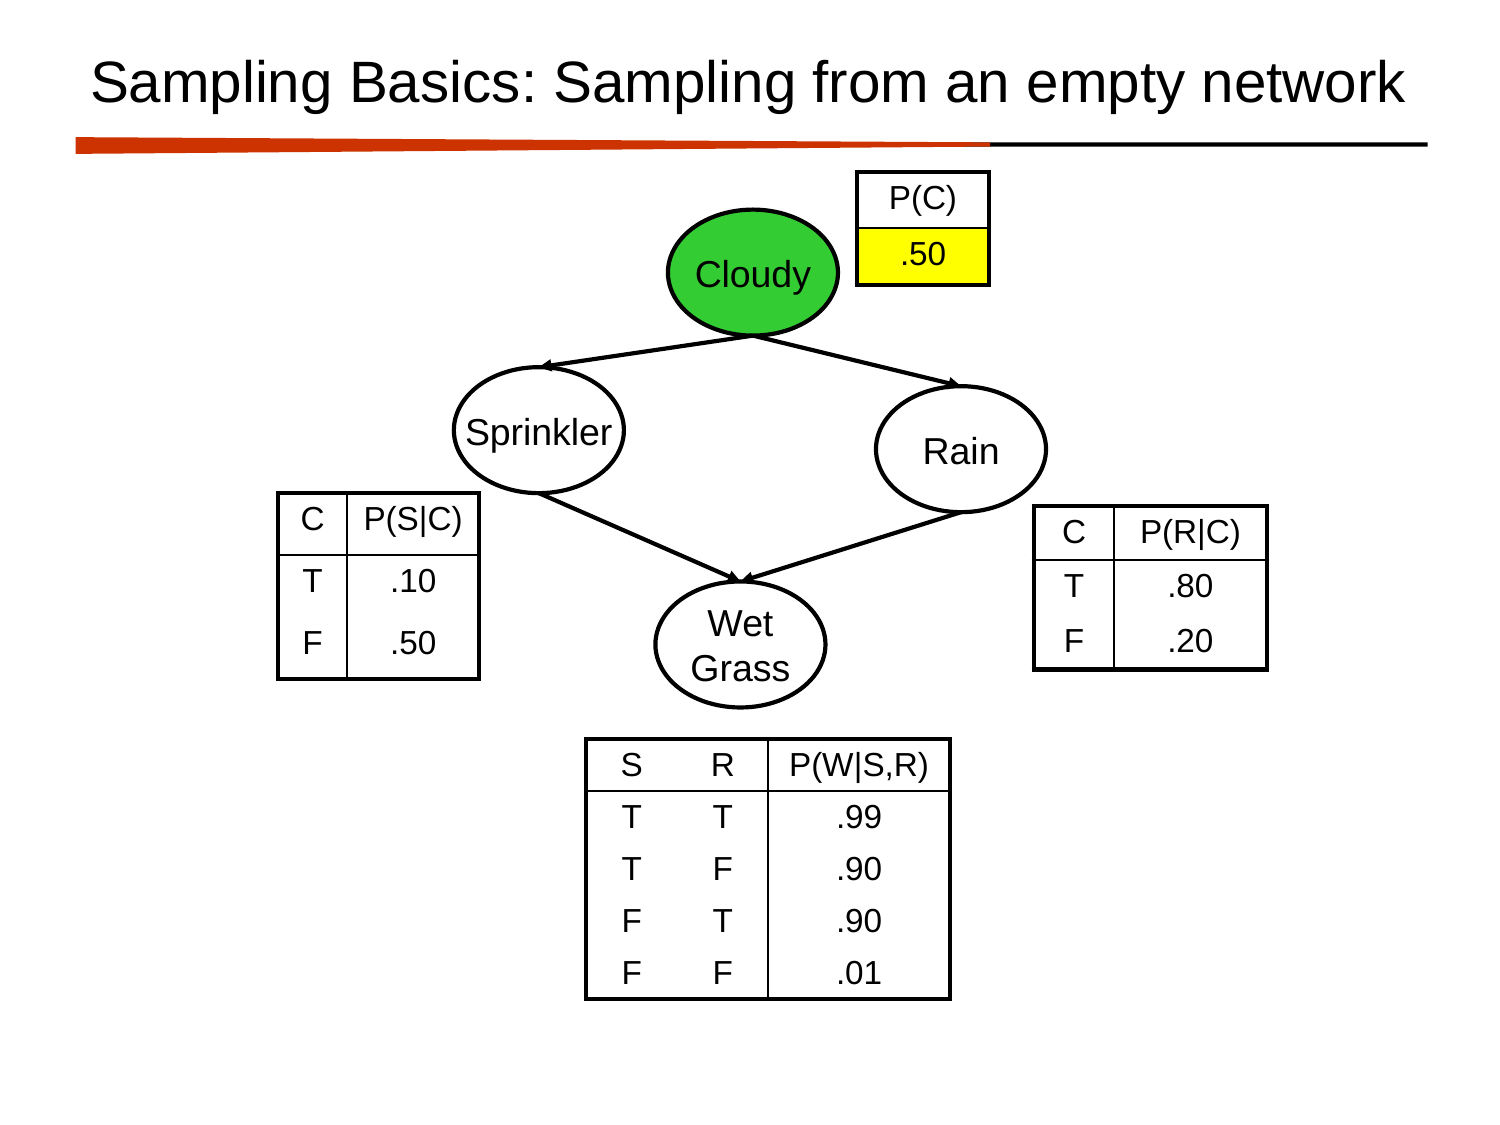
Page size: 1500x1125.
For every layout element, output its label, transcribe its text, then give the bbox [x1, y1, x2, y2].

table_header P(W|S,R) [769, 741, 948, 790]
table_cell T [280, 556, 346, 617]
table_cell .01 [769, 947, 948, 997]
table_cell T [588, 792, 677, 843]
table_header P(S|C) [348, 495, 477, 554]
table_header R [677, 741, 767, 790]
table_cell .80 [1115, 561, 1265, 615]
table_cell F [588, 947, 677, 997]
table_cell T [677, 895, 767, 947]
table_cell T [588, 843, 677, 895]
table_header C [280, 495, 346, 554]
table_cell F [280, 617, 346, 677]
table_cell F [1036, 615, 1113, 667]
table_cell T [677, 792, 767, 843]
text_box Rain [875, 386, 1047, 513]
table_cell .50 [859, 229, 987, 283]
table_header P(C) [859, 174, 987, 227]
table_cell .50 [348, 617, 477, 677]
table_header P(R|C) [1115, 508, 1265, 559]
table_cell F [677, 843, 767, 895]
text_box Cloudy [667, 209, 838, 336]
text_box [538, 494, 741, 580]
table_cell F [677, 947, 767, 997]
table_cell F [588, 895, 677, 947]
text_box Wet Grass [655, 588, 826, 708]
table_cell .20 [1115, 615, 1265, 667]
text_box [744, 513, 962, 580]
table_cell T [1036, 561, 1113, 615]
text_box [538, 337, 754, 366]
text_box Sprinkler [453, 367, 624, 494]
table_header S [588, 741, 677, 790]
table_header C [1036, 508, 1113, 559]
title Sampling Basics: Sampling from an empty network [74, 24, 1426, 133]
table_cell .99 [769, 792, 948, 843]
table_cell .90 [769, 843, 948, 895]
table_cell .10 [348, 556, 477, 617]
table_cell .90 [769, 895, 948, 947]
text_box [752, 337, 962, 385]
